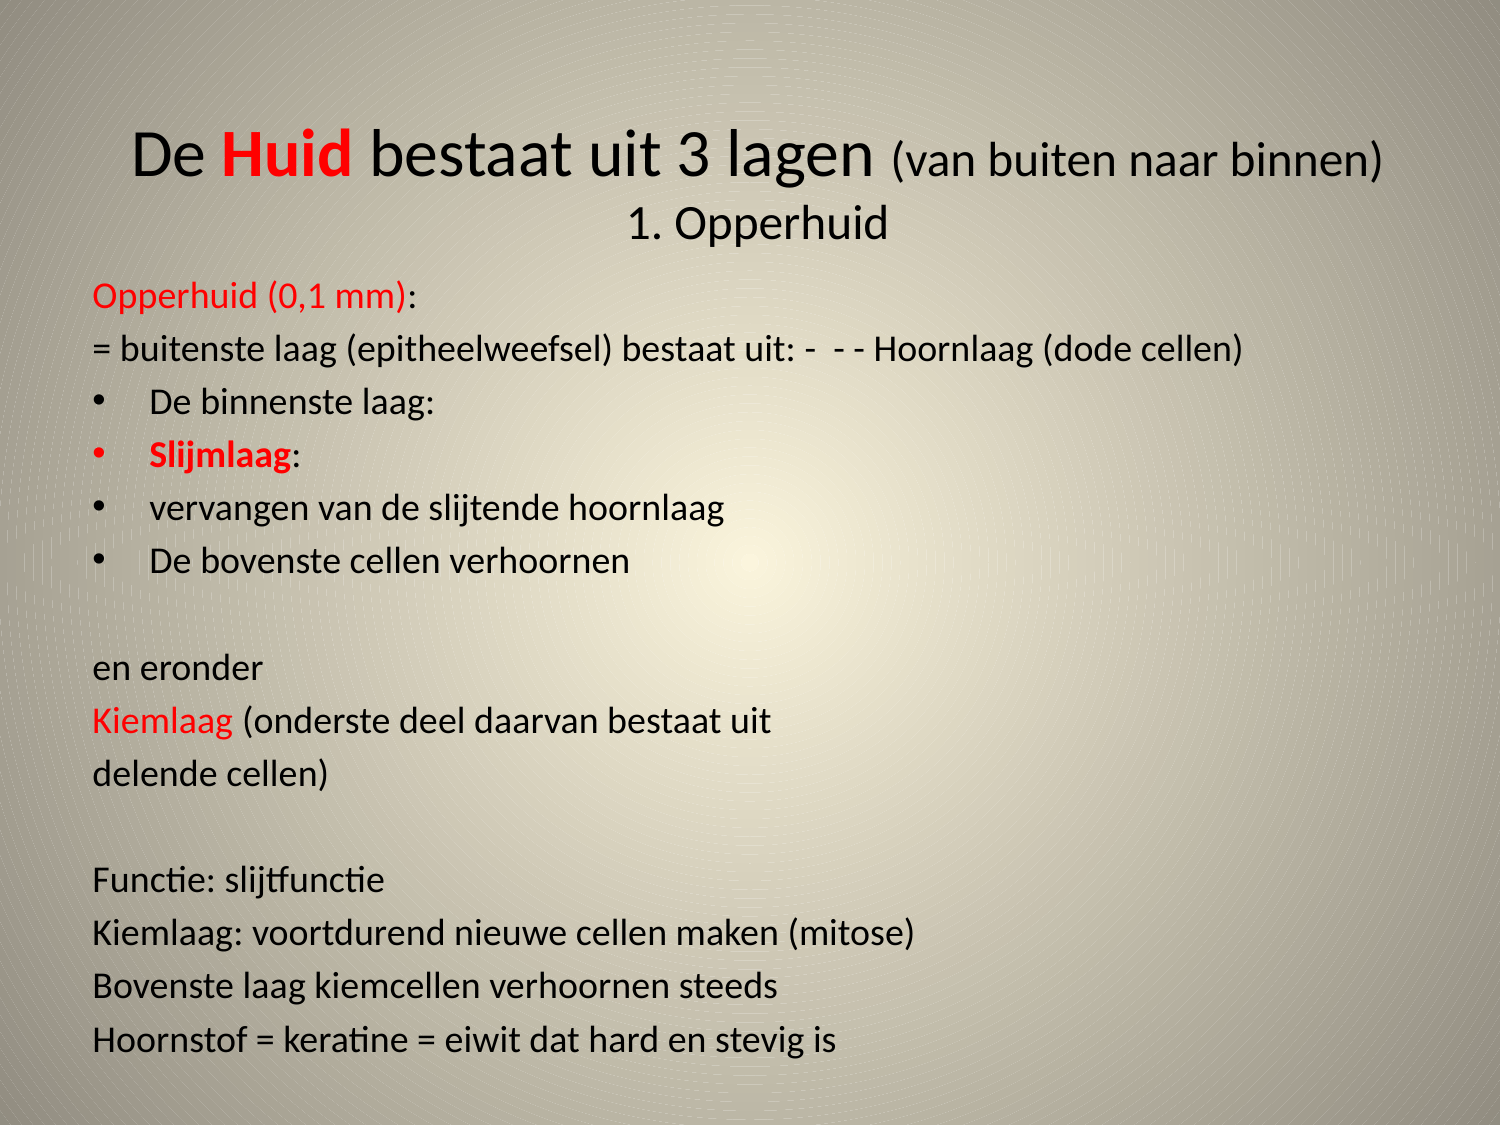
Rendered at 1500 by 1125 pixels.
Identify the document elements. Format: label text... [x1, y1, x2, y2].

list Opperhuid (0,1 mm): = buitenste laag (epitheelweefsel) bestaat uit: - - - Hoornlaag (dode cellen) De binnenste laag: Slijmlaag: vervangen van de slijtende hoornlaag De bovenste cellen verhoornen en eronder Kiemlaag (onderste deel daarvan bestaat uit delende cellen) Functie: slijtfunctie Kiemlaag: voortdurend nieuwe cellen maken (mitose) Bovenste laag kiemcellen verhoornen steeds Hoornstof = keratine = eiwit dat hard en stevig is [77, 262, 1370, 1083]
title De Huid bestaat uit 3 lagen (van buiten naar binnen) 1. Opperhuid [111, 70, 1405, 289]
